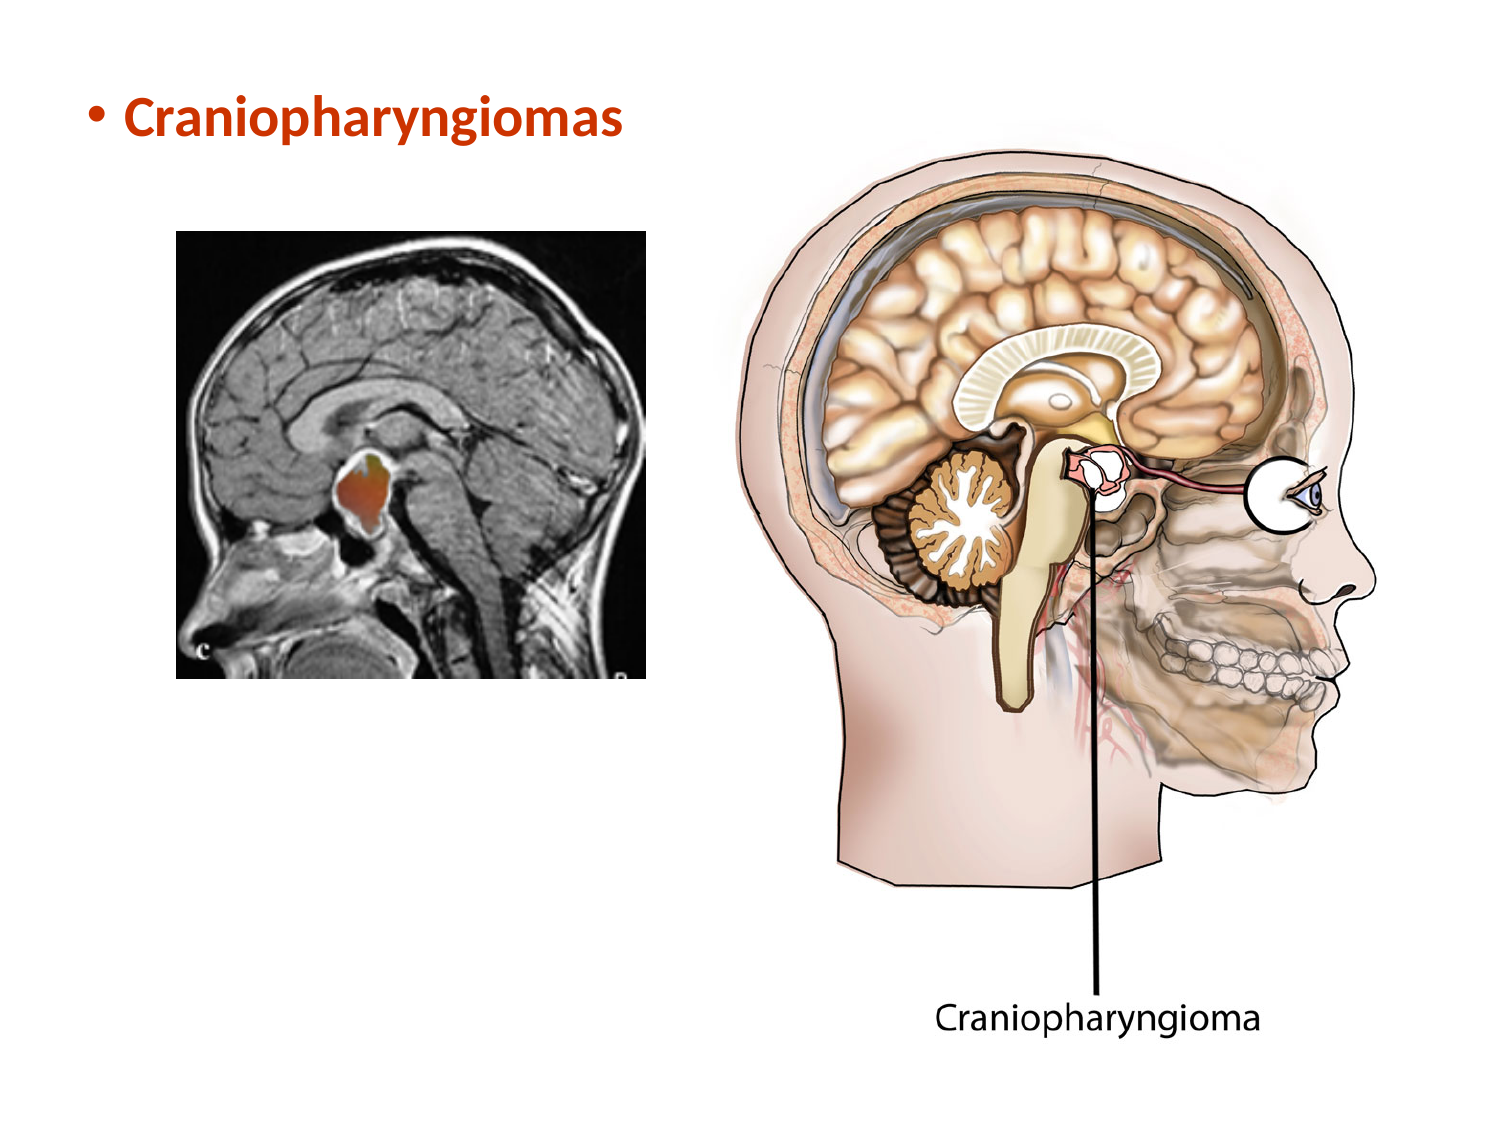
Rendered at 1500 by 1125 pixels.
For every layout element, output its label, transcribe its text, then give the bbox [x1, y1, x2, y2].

list Craniopharyngiomas [71, 78, 1366, 793]
picture [697, 118, 1418, 1074]
picture [176, 231, 646, 679]
